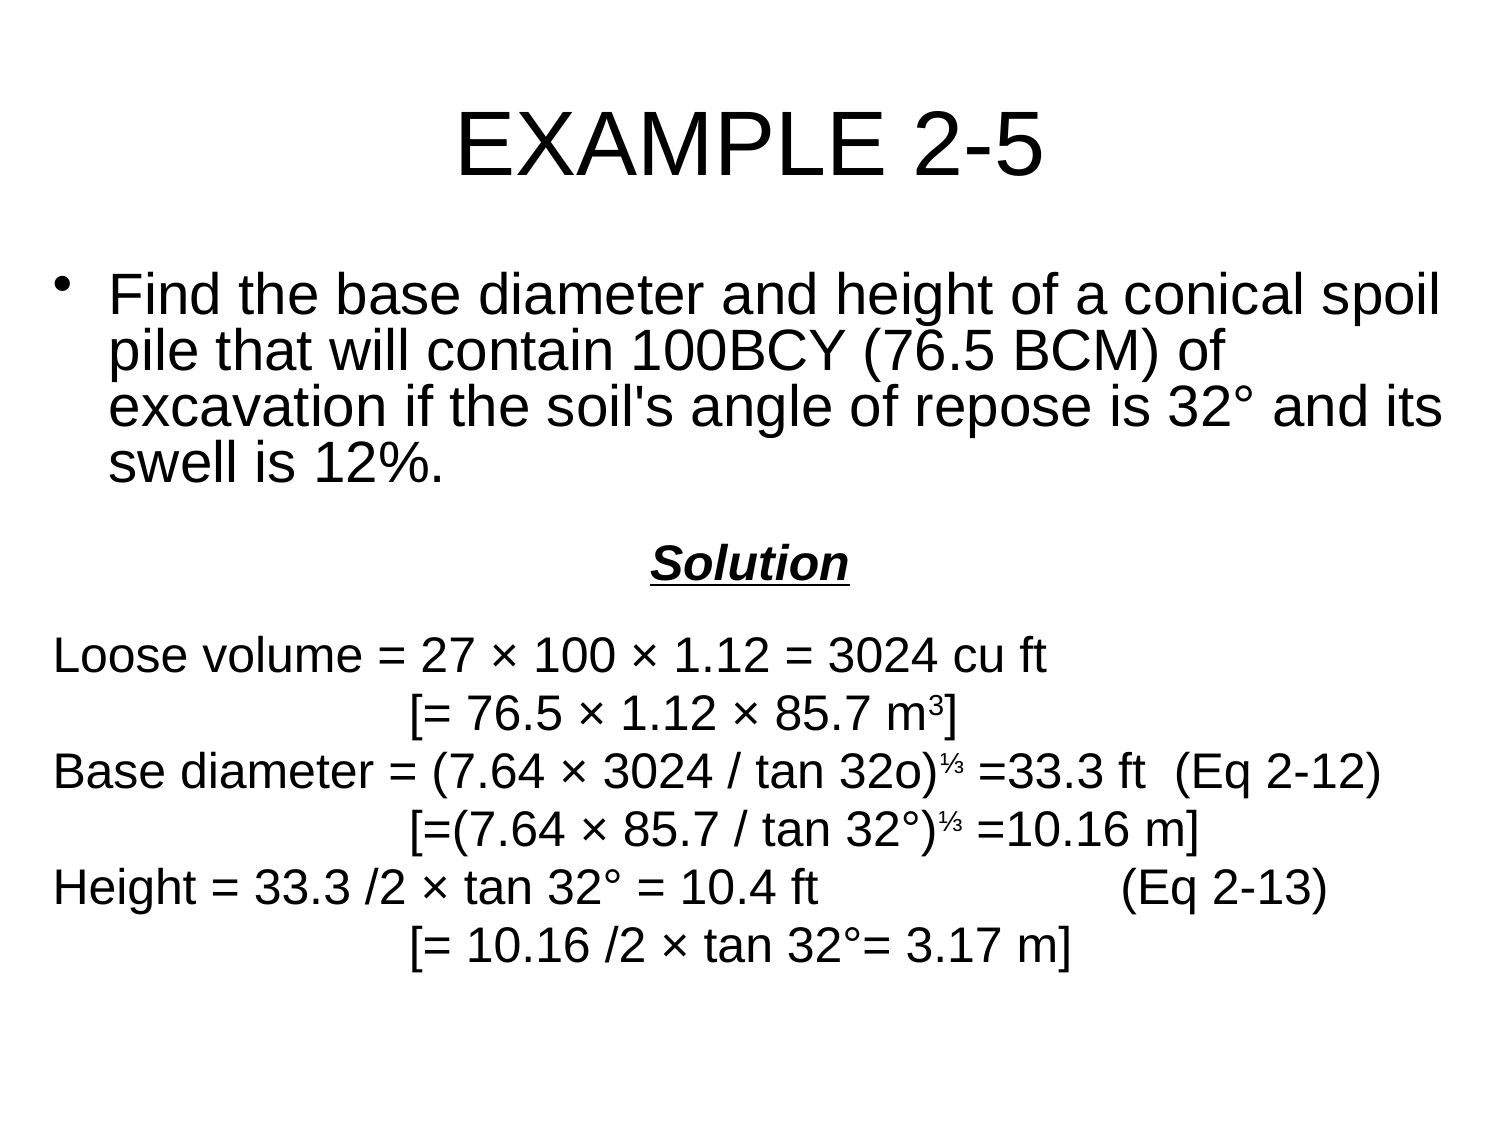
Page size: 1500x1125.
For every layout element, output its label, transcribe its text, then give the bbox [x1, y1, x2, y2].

title EXAMPLE 2-5 [74, 44, 1426, 233]
list Find the base diameter and height of a conical spoil pile that will contain 100BCY (76.5 BCM) of excavation if the soil's angle of repose is 32° and its swell is 12%. Solution Loose volume = 27 × 100 × 1.12 = 3024 cu ft [= 76.5 × 1.12 × 85.7 m3] Base diameter = (7.64 × 3024 / tan 32o)⅓ =33.3 ft (Eq 2-12) [=(7.64 × 85.7 / tan 32°)⅓ =10.16 m] Height = 33.3 /2 × tan 32° = 10.4 ft (Eq 2-13) [= 10.16 /2 × tan 32°= 3.17 m] [37, 262, 1463, 1051]
